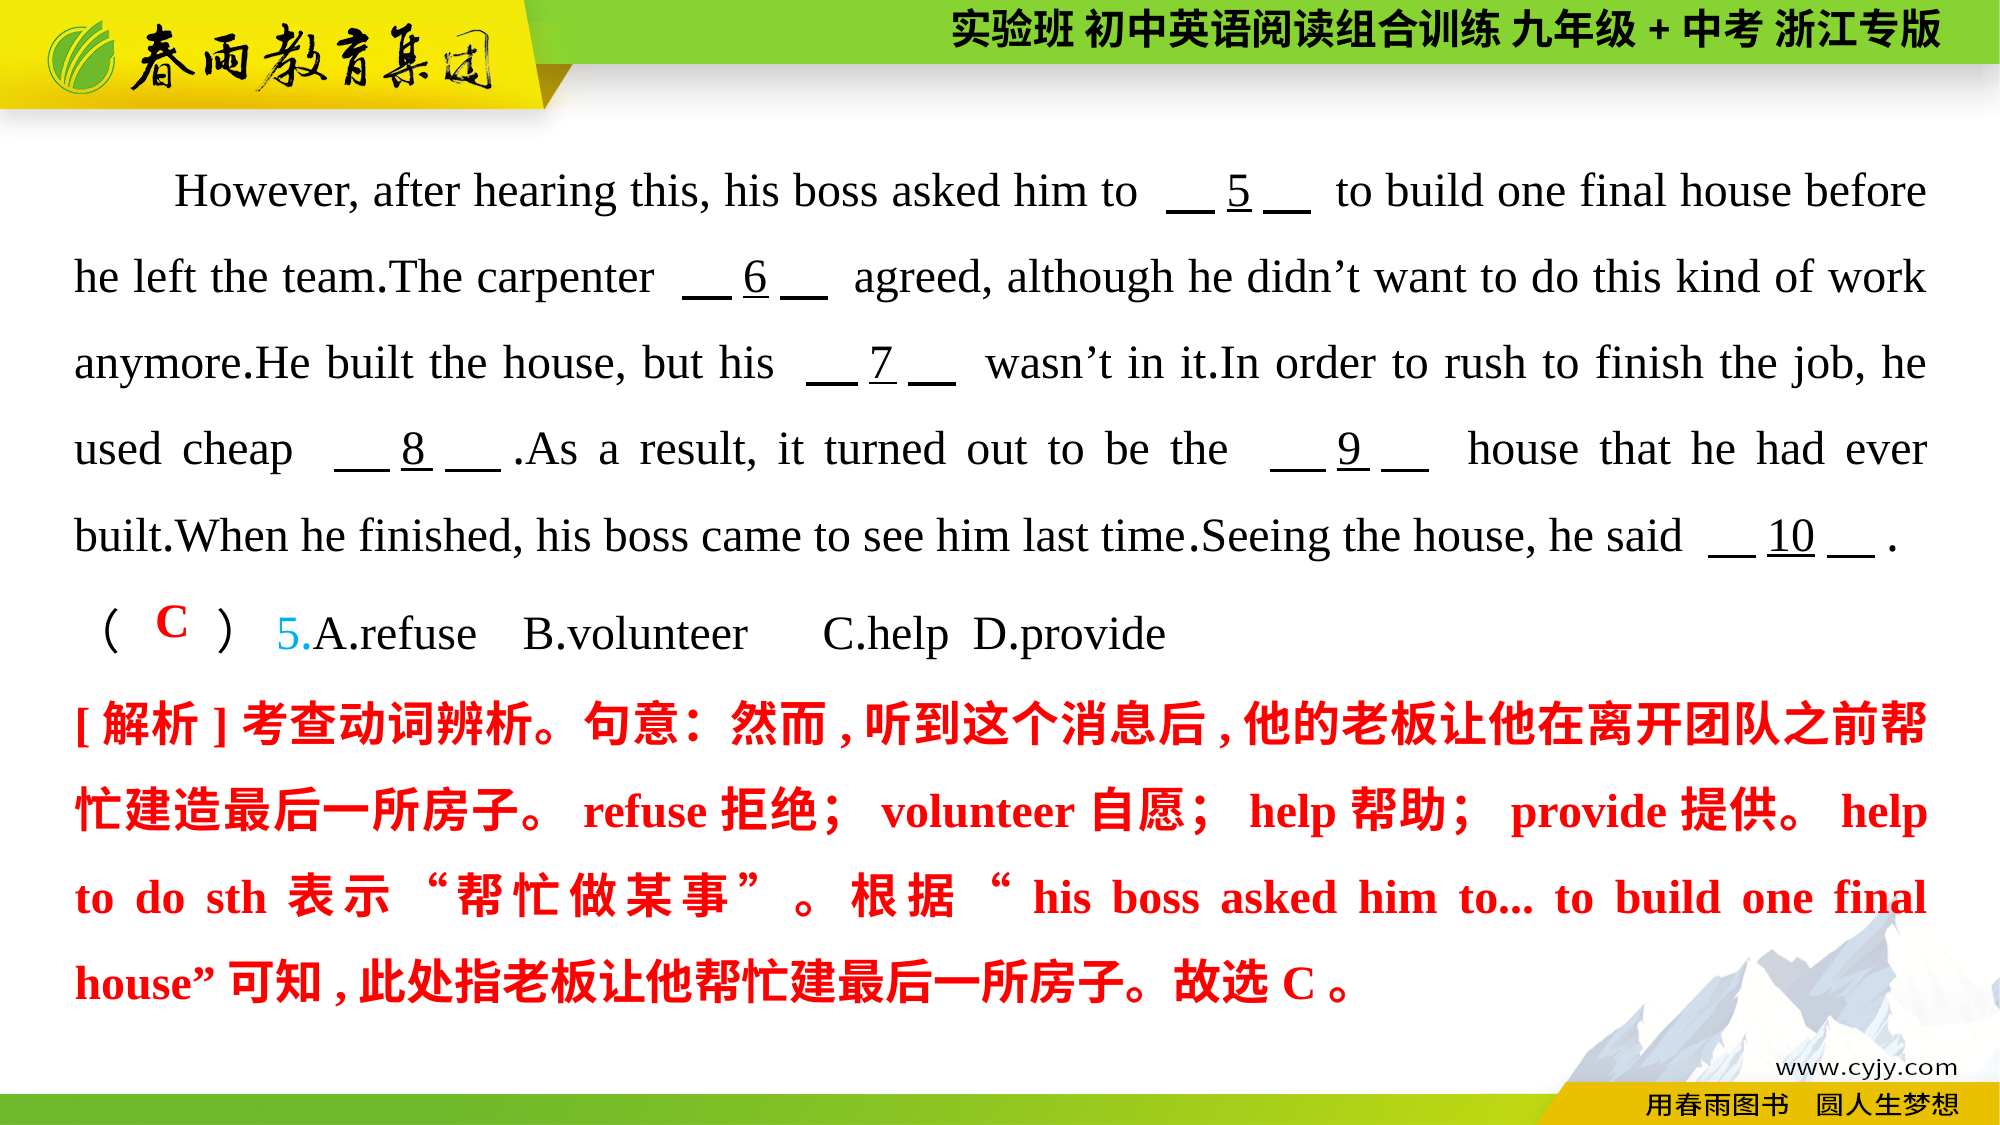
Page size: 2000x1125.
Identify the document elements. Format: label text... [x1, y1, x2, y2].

text_box C [140, 582, 205, 655]
list However, after hearing this, his boss asked him to 5 to build one final house before he left the team.The carpenter 6 agreed, although he didn’t want to do this kind of work anymore.He built the house, but his 7 wasn’t in it.In order to rush to finish the job, he used cheap 8 .As a result, it turned out to be the 9 house that he had ever built.When he finished, his boss came to see him last time.Seeing the house, he said 10 . [59, 122, 1944, 562]
picture [0, 0, 2000, 1125]
text_box [解析]考查动词辨析。句意：然而,听到这个消息后,他的老板让他在离开团队之前帮忙建造最后一所房子。refuse拒绝；volunteer自愿；help帮助；provide提供。help to do sth表示“帮忙做某事”。根据“his boss asked him to... to build one final house”可知,此处指老板让他帮忙建最后一所房子。故选C。 [59, 657, 1944, 1017]
text_box （ ）5.A.refuse B.volunteer C.help D.provide [57, 565, 1942, 667]
